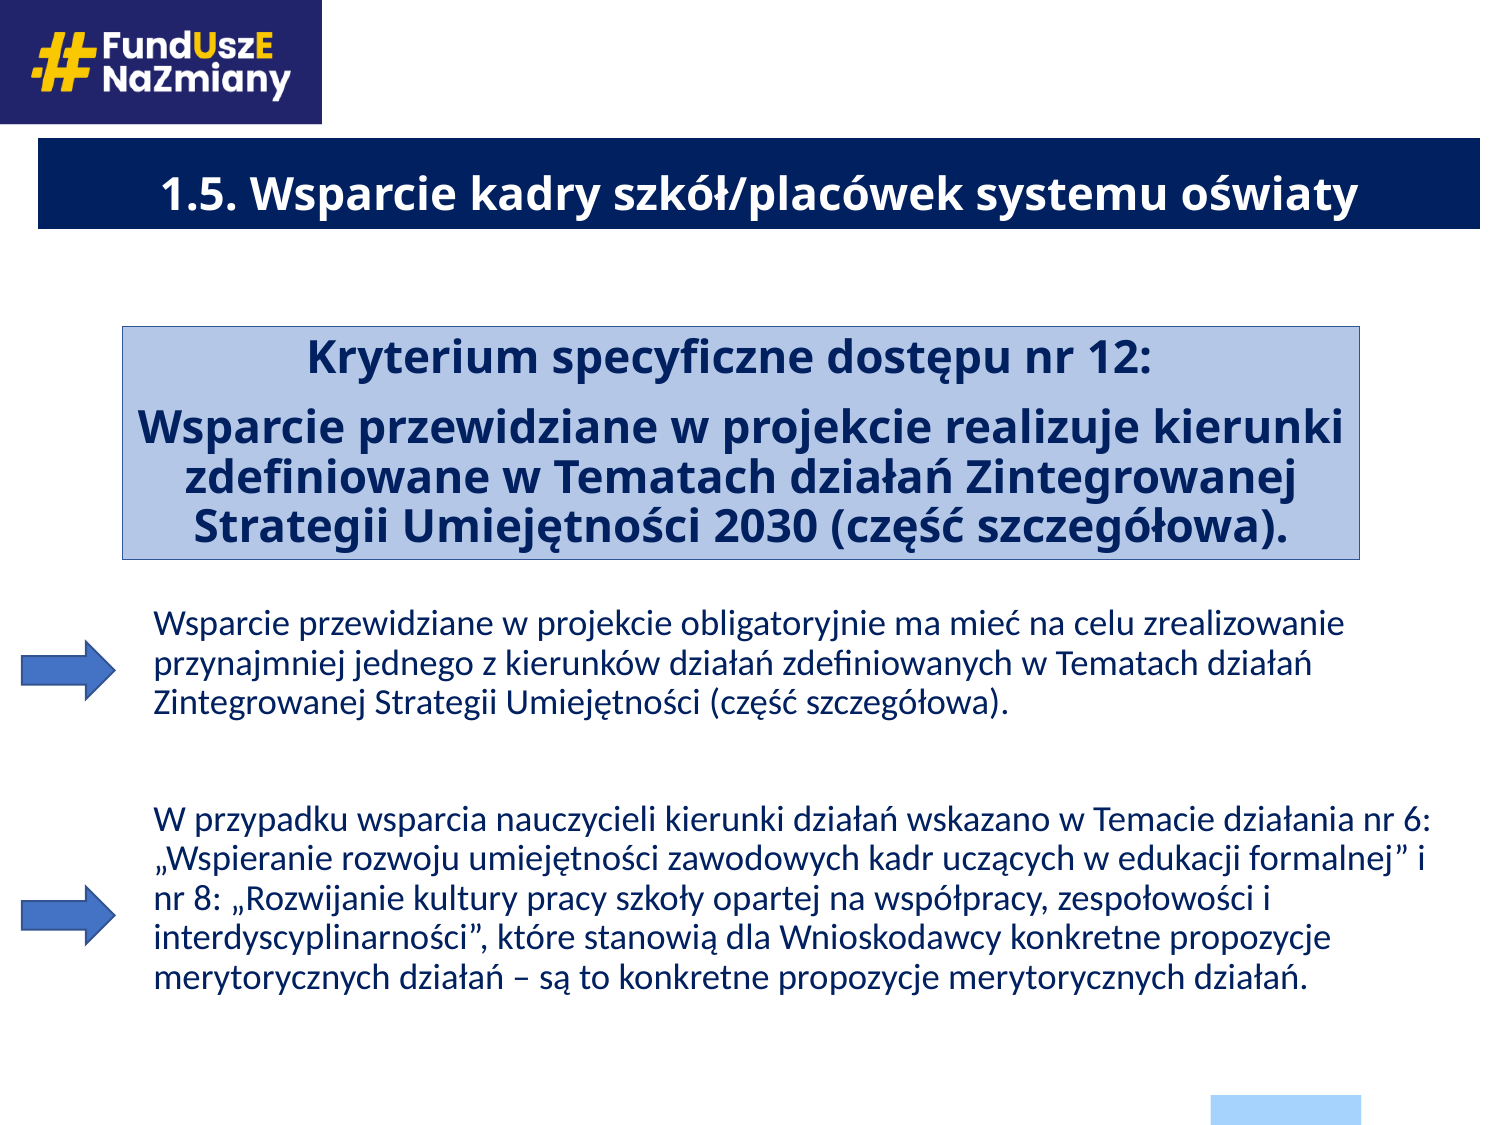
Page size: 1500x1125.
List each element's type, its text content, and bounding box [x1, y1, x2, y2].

text_box [20, 639, 117, 702]
picture [0, 0, 1500, 1125]
title 1.5. Wsparcie kadry szkół/placówek systemu oświaty [38, 138, 1480, 229]
text_box Kryterium specyficzne dostępu nr 12: Wsparcie przewidziane w projekcie realizuje kierunki zdefiniowane w Tematach działań Zintegrowanej Strategii Umiejętności 2030 (część szczegółowa). [122, 326, 1360, 560]
list Wsparcie przewidziane w projekcie obligatoryjnie ma mieć na celu zrealizowanie przynajmniej jednego z kierunków działań zdefiniowanych w Tematach działań Zintegrowanej Strategii Umiejętności (część szczegółowa). W przypadku wsparcia nauczycieli kierunki działań wskazano w Temacie działania nr 6: „Wspieranie rozwoju umiejętności zawodowych kadr uczących w edukacji formalnej” i nr 8: „Rozwijanie kultury pracy szkoły opartej na współpracy, zespołowości i interdyscyplinarności”, które stanowią dla Wnioskodawcy konkretne propozycje merytorycznych działań – są to konkretne propozycje merytorycznych działań. [138, 596, 1449, 1037]
text_box [20, 884, 117, 947]
